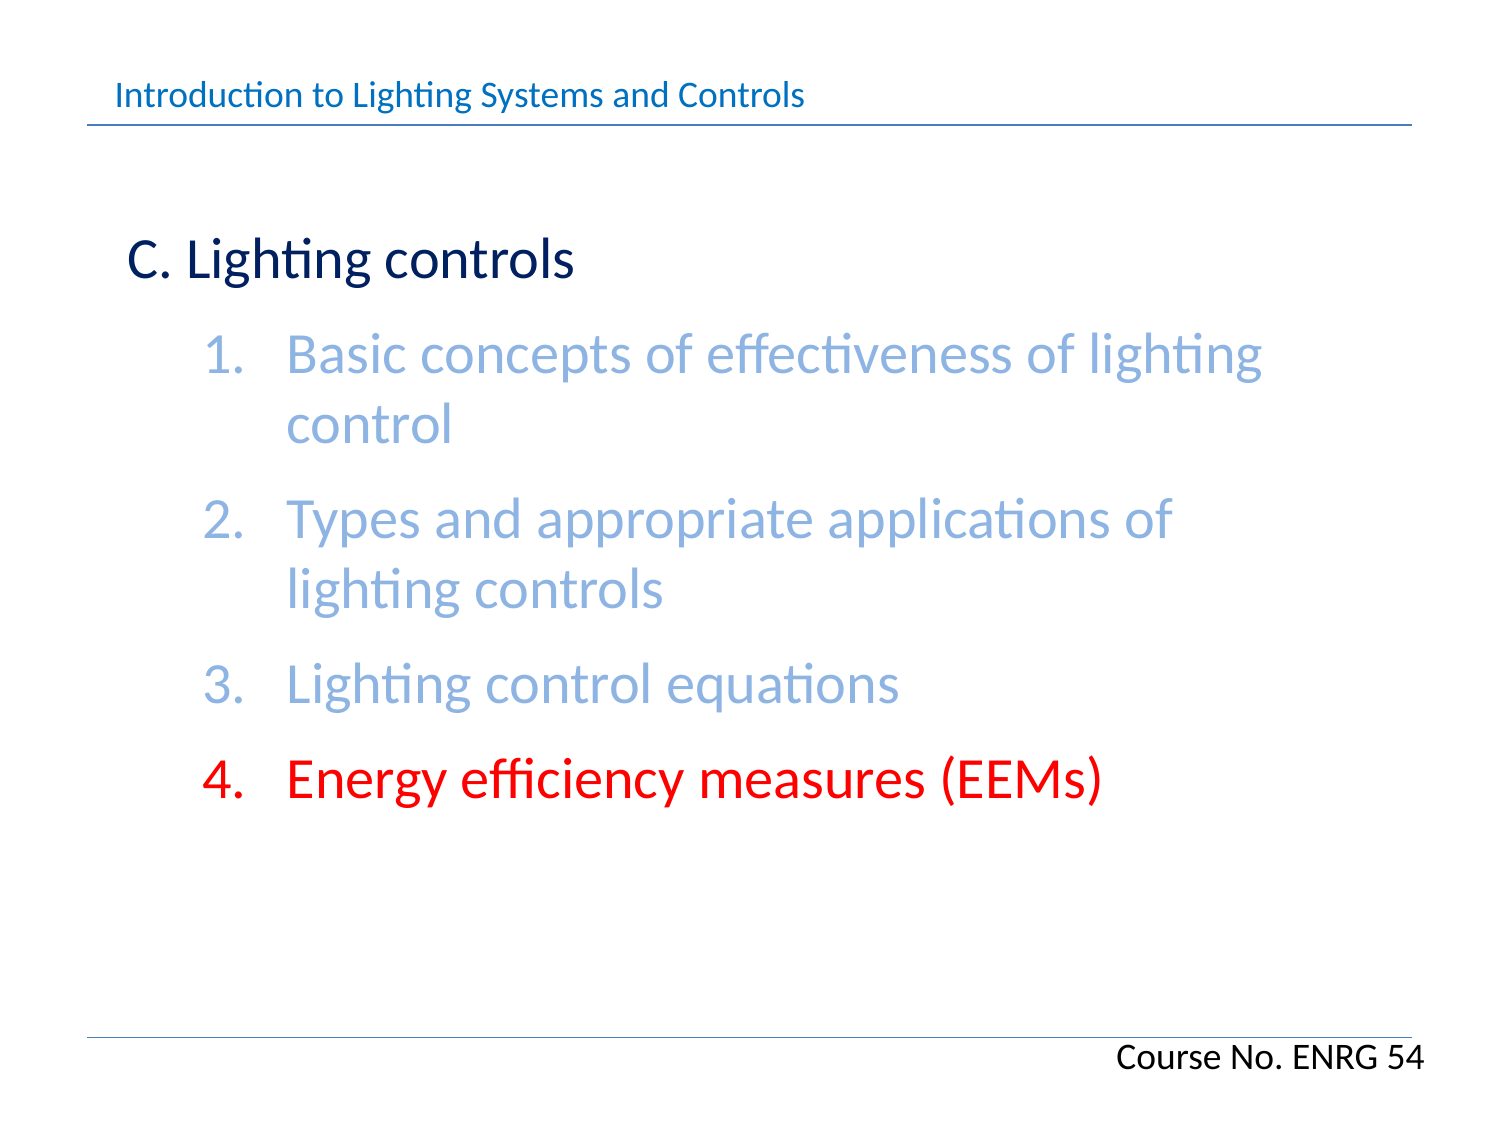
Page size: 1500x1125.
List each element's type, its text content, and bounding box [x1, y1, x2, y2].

text_box Introduction to Lighting Systems and Controls [99, 62, 838, 123]
text_box Course No. ENRG 54 [1101, 1024, 1441, 1085]
text_box C. Lighting controls Basic concepts of effectiveness of lighting control Types and appropriate applications of lighting controls Lighting control equations Energy efficiency measures (EEMs) [112, 212, 1363, 818]
